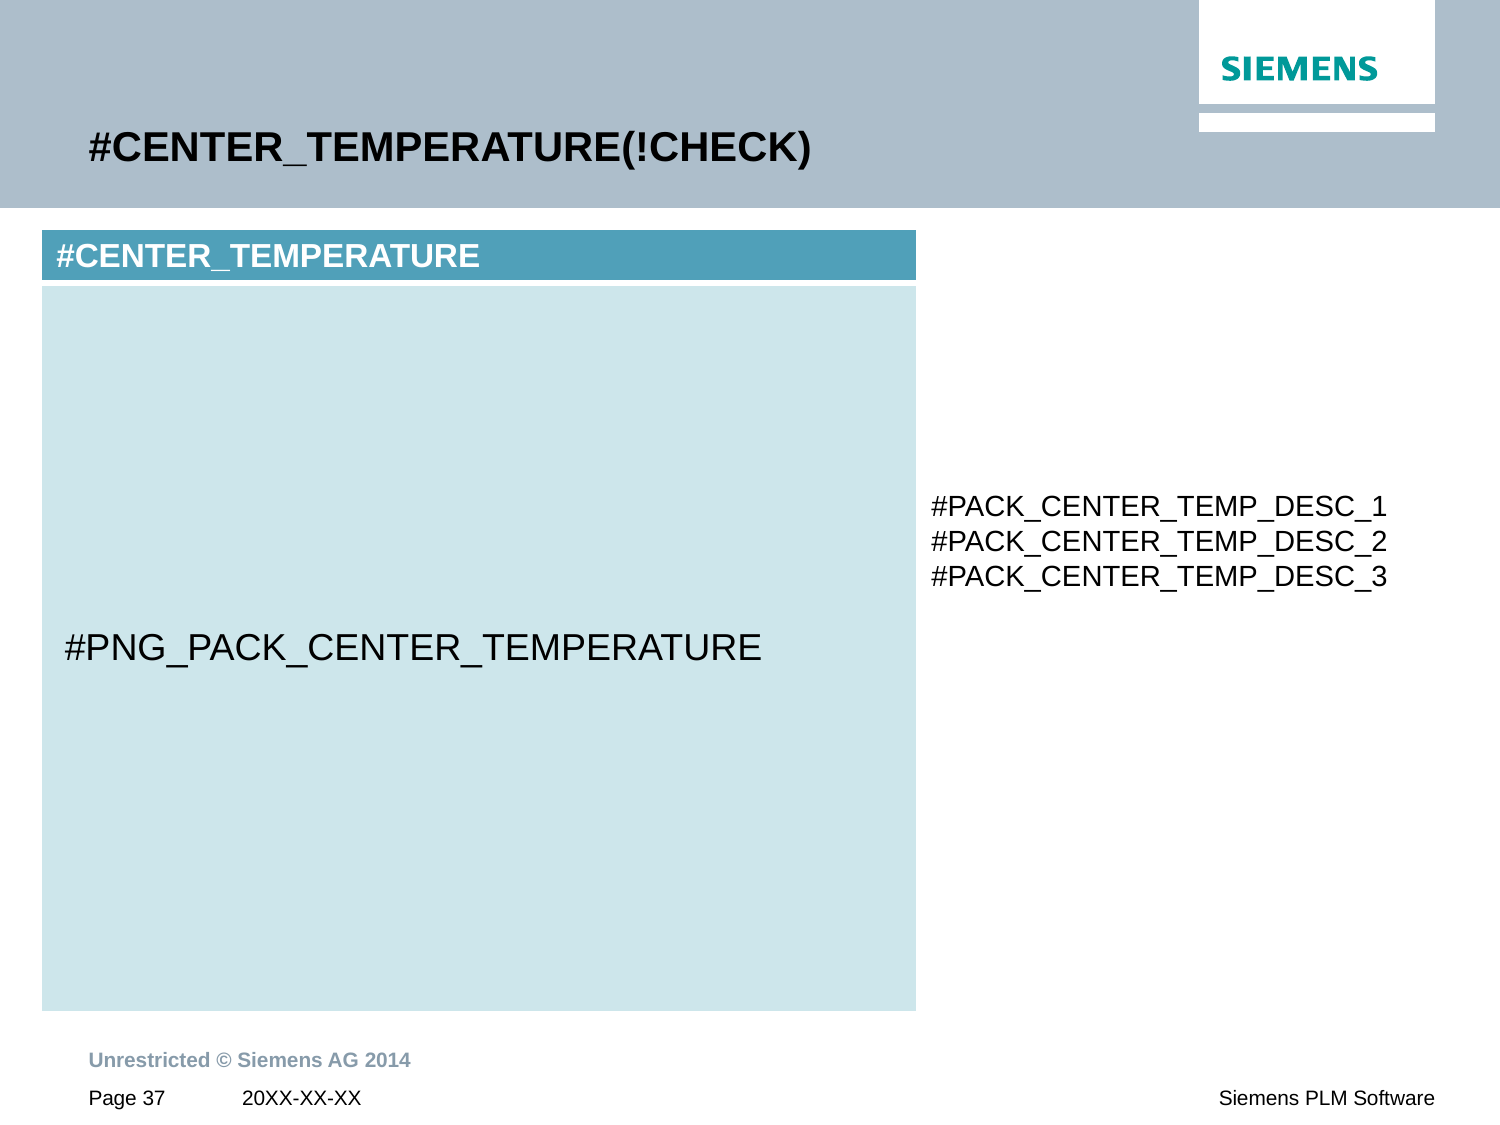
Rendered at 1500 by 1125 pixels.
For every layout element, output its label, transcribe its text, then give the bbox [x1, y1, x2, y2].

text_box #PACK_CENTER_TEMP_DESC_1 #PACK_CENTER_TEMP_DESC_2 #PACK_CENTER_TEMP_DESC_3 [916, 479, 1436, 635]
table_header #CENTER_TEMPERATURE [42, 230, 916, 280]
text_box #PNG_PACK_CENTER_TEMPERATURE [64, 302, 892, 988]
title #CENTER_TEMPERATURE(!CHECK) [0, 0, 1500, 209]
table_cell [42, 286, 916, 1011]
